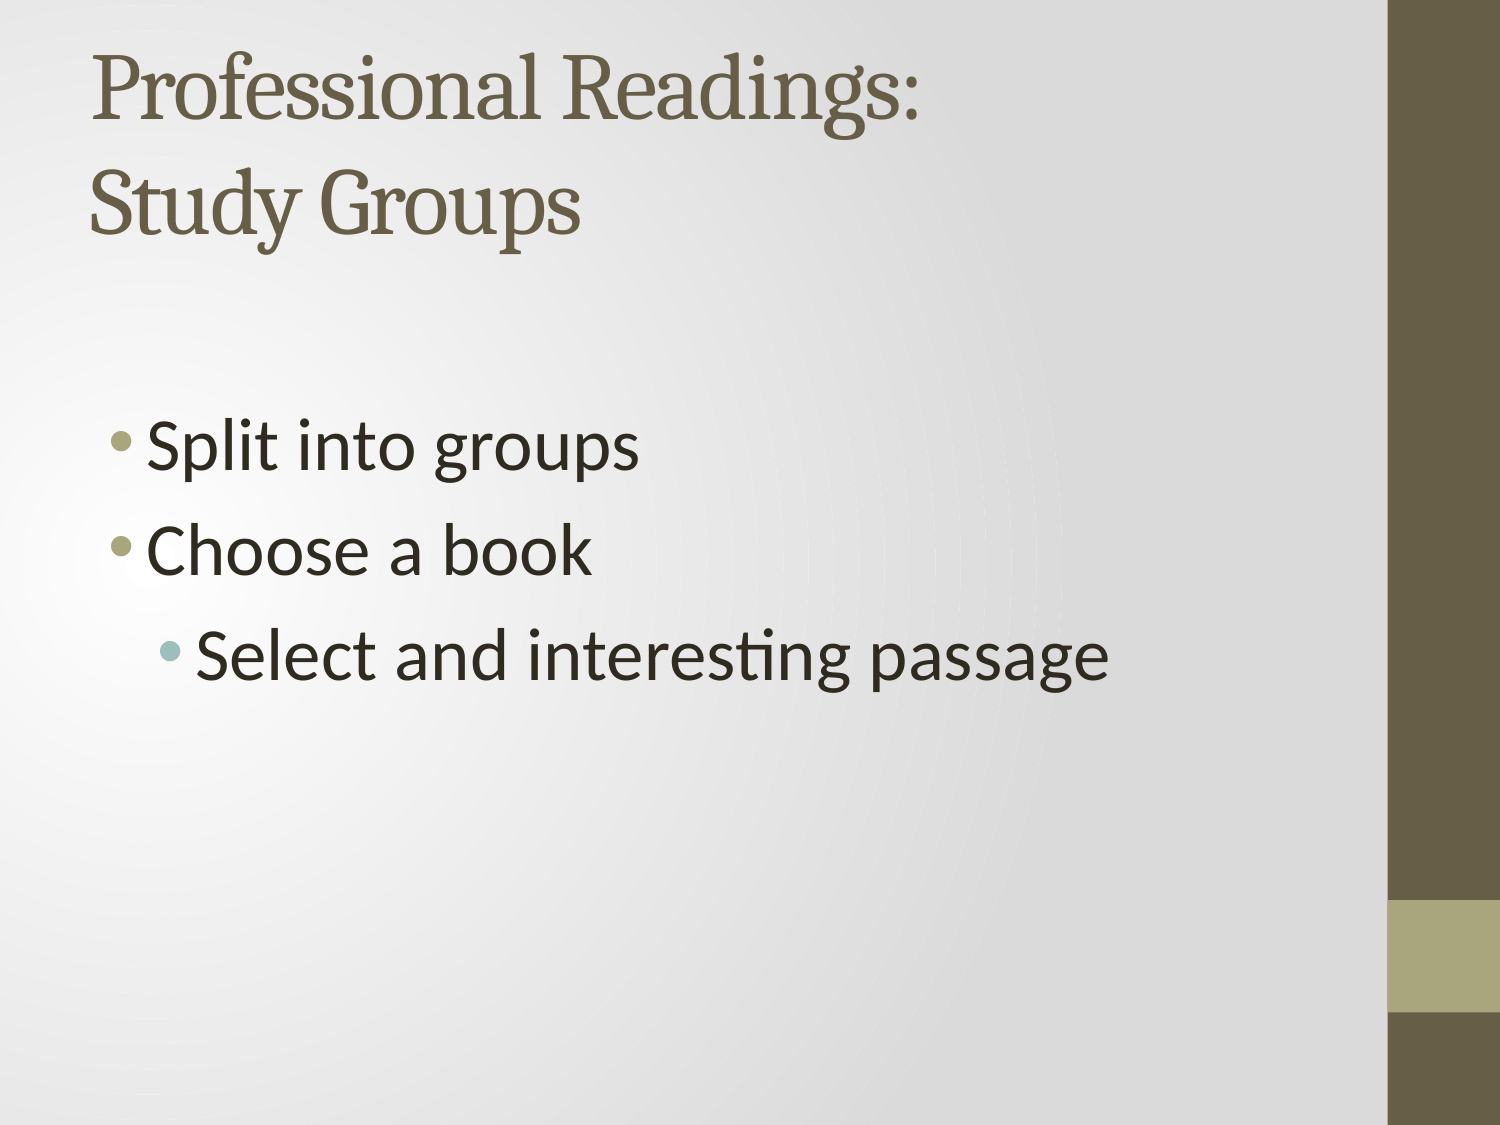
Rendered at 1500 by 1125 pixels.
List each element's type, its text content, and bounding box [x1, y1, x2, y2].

title Professional Readings: Study Groups [75, 45, 1325, 233]
list Split into groups Choose a book Select and interesting passage [75, 387, 1325, 1050]
